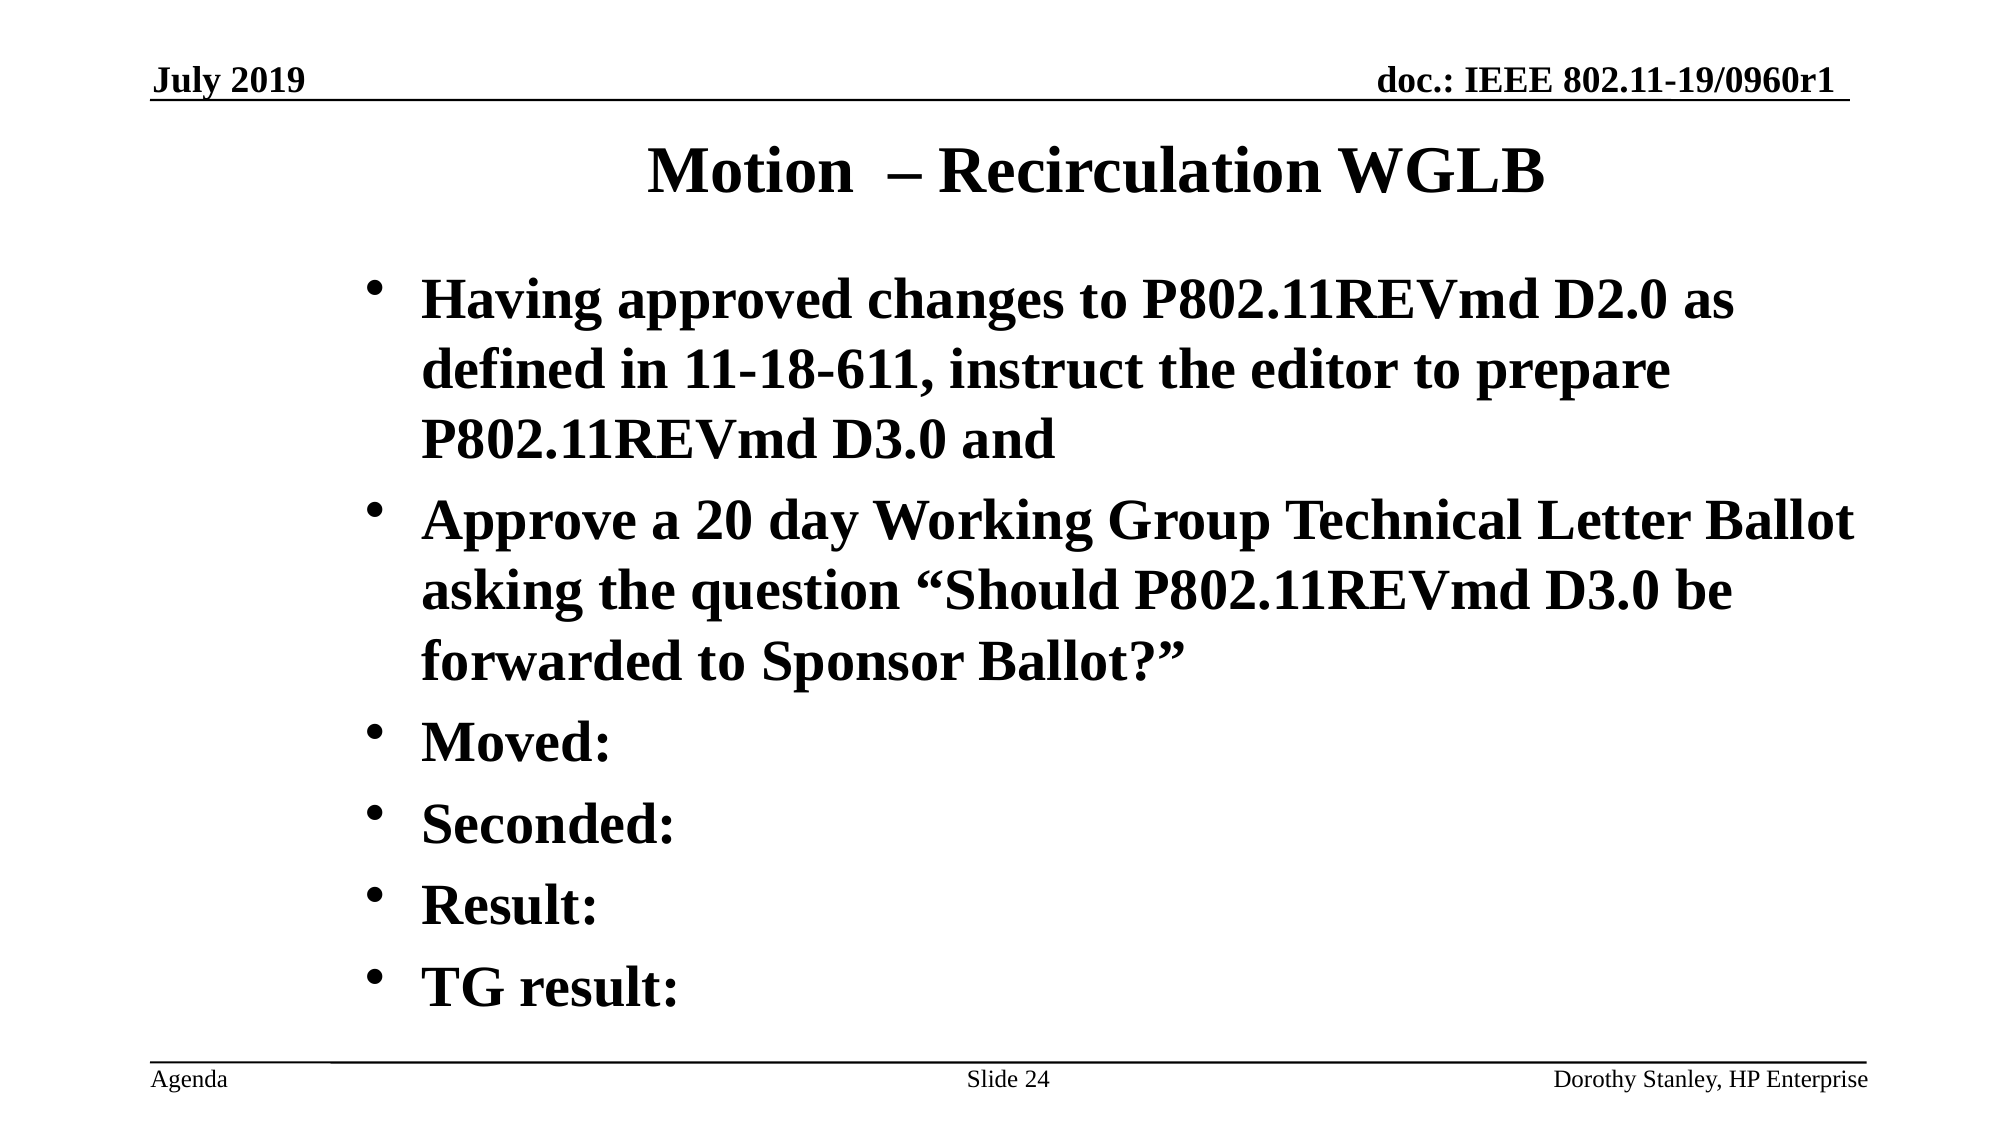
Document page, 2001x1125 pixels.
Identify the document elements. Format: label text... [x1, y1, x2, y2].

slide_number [152, 54, 567, 100]
text_box Having approved changes to P802.11REVmd D2.0 as defined in 11-18-611, instruct the editor to prepare P802.11REVmd D3.0 and Approve a 20 day Working Group Technical Letter Ballot asking the question “Should P802.11REVmd D3.0 be forwarded to Sponsor Ballot?” Moved: Seconded: Result: TG result: [350, 252, 1903, 1025]
slide_number Slide 24 [964, 1062, 1053, 1093]
text_box Motion – Recirculation WGLB [359, 77, 1835, 252]
footer Dorothy Stanley, HP Enterprise [1549, 1062, 1869, 1093]
